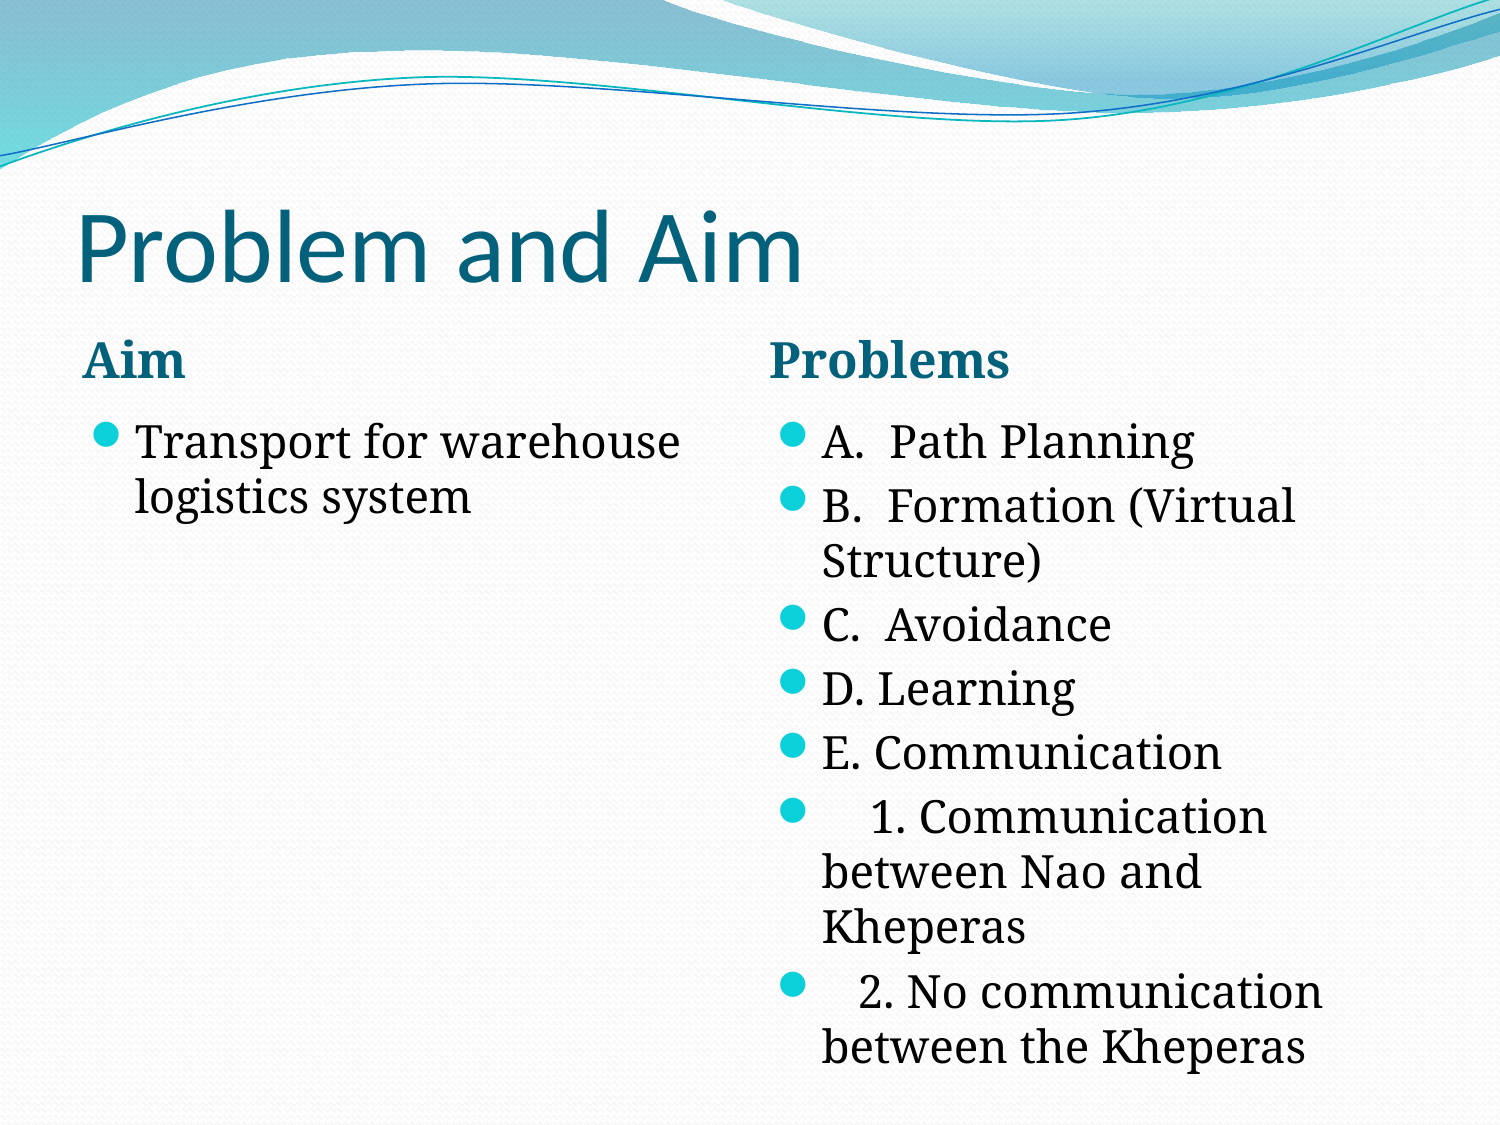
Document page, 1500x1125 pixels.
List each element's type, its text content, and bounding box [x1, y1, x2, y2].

list Aim [75, 304, 738, 412]
title Problem and Aim [75, 115, 1425, 303]
list Transport for warehouse logistics system [75, 412, 738, 1044]
list A. Path Planning B. Formation (Virtual Structure) C. Avoidance D. Learning E. Communication 1. Communication between Nao and Kheperas 2. No communication between the Kheperas [761, 412, 1425, 1044]
list Problems [761, 305, 1425, 412]
